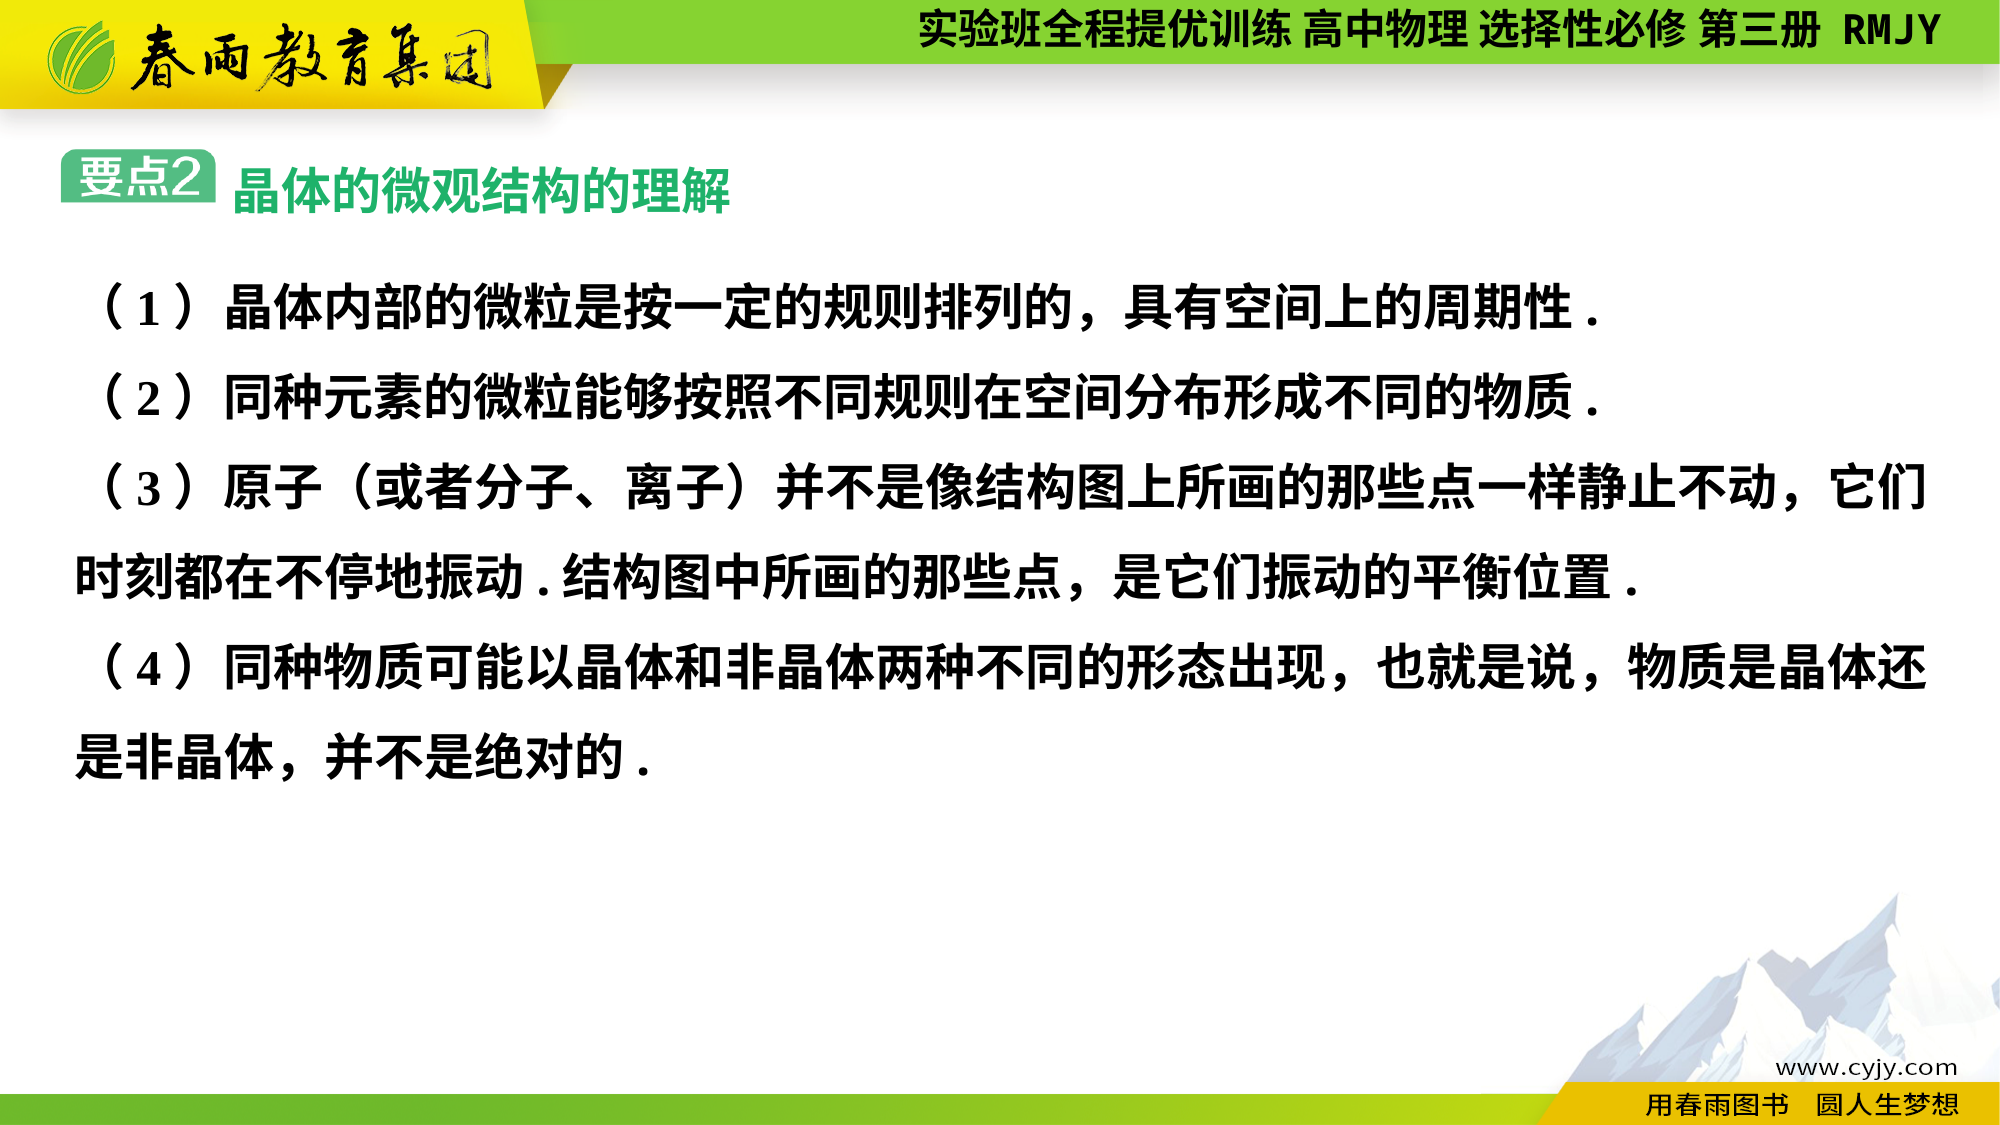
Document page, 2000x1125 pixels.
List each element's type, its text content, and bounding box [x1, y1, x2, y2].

list （1）晶体内部的微粒是按一定的规则排列的，具有空间上的周期性. （2）同种元素的微粒能够按照不同规则在空间分布形成不同的物质. （3）原子（或者分子、离子）并不是像结构图上所画的那些点一样静止不动，它们时刻都在不停地振动.结构图中所画的那些点，是它们振动的平衡位置. （4）同种物质可能以晶体和非晶体两种不同的形态出现，也就是说，物质是晶体还是非晶体，并不是绝对的. [59, 238, 1944, 787]
picture [0, 0, 2000, 1125]
text_box 晶体的微观结构的理解 [216, 122, 1944, 228]
